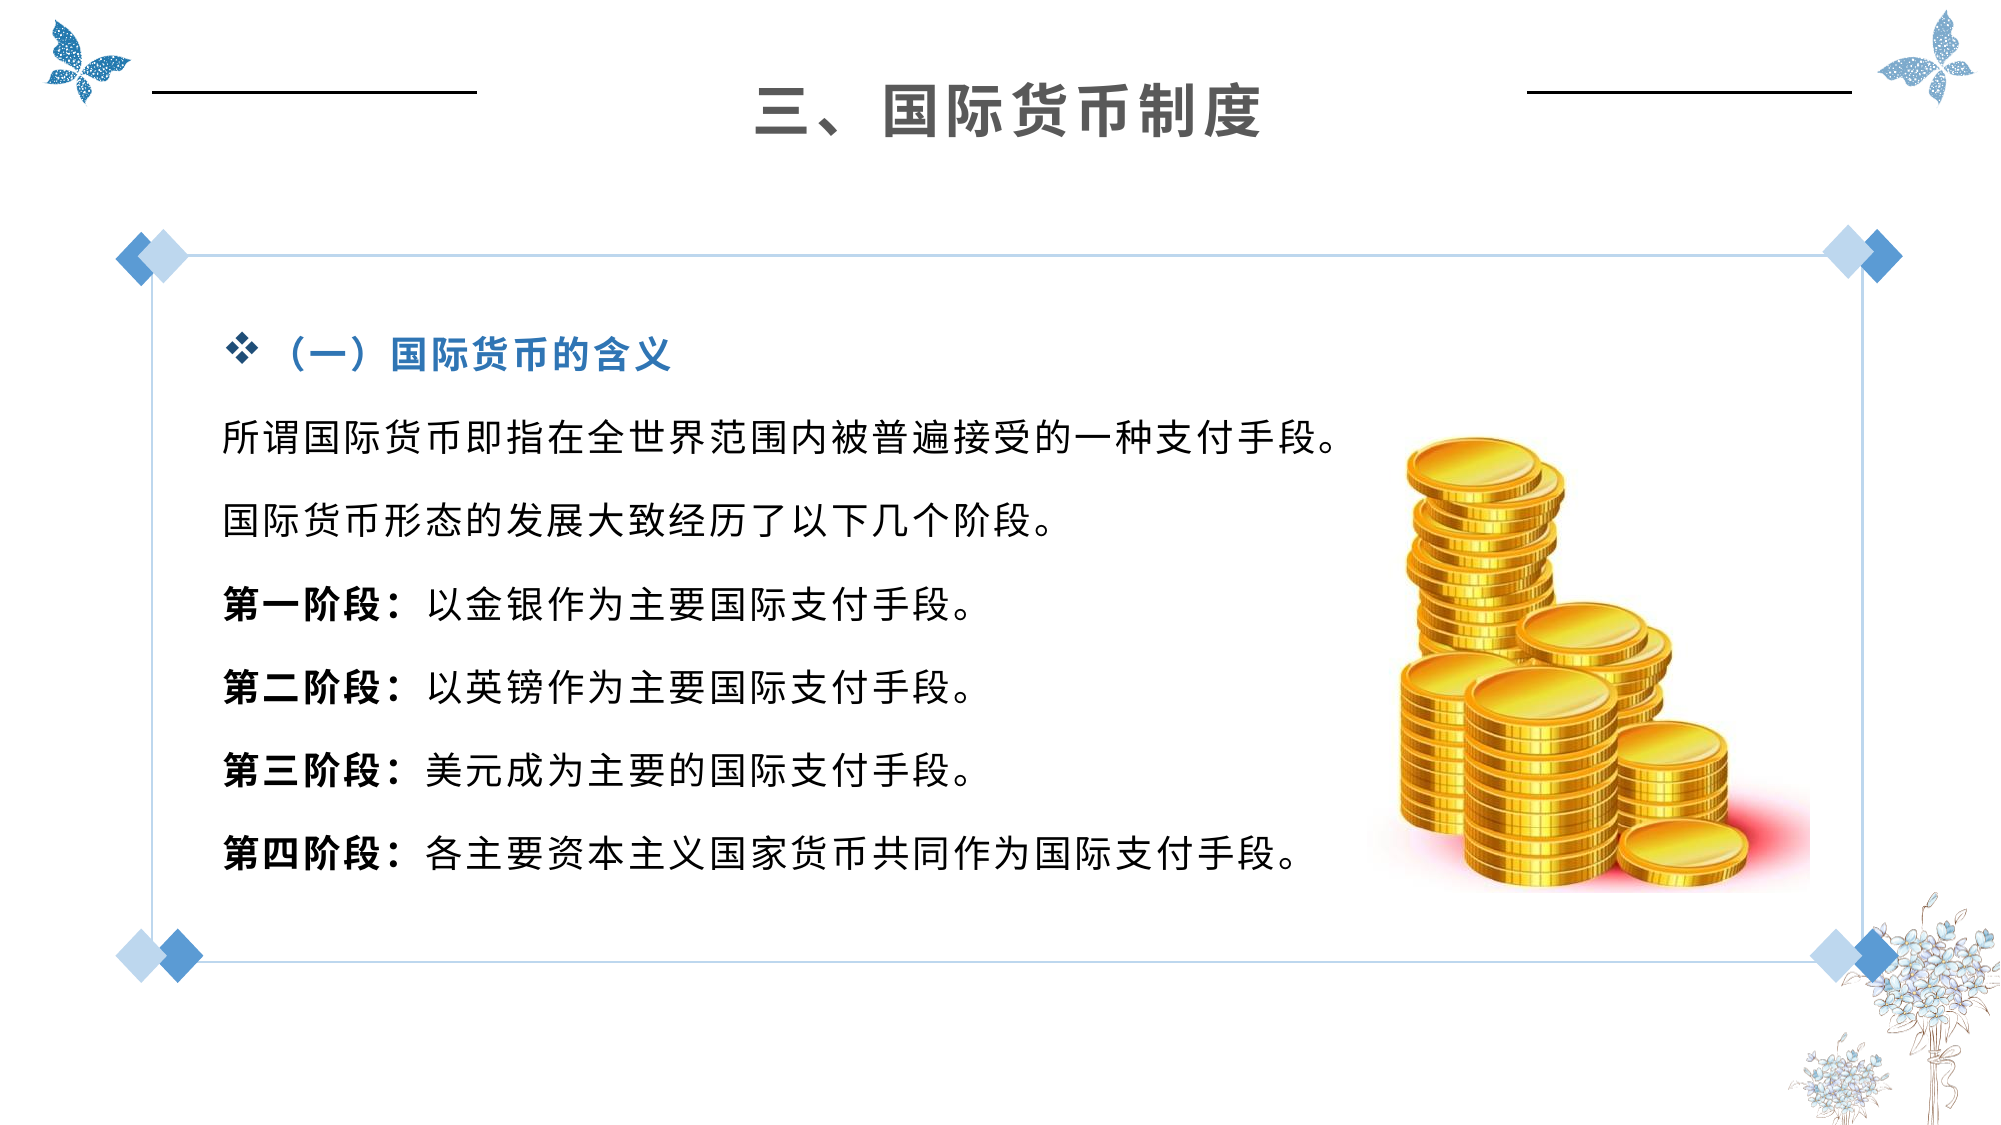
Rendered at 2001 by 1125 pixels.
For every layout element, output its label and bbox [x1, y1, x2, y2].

picture [1788, 892, 2000, 1125]
text_box [151, 66, 1852, 153]
text_box [115, 224, 1904, 983]
picture [1367, 432, 1810, 893]
